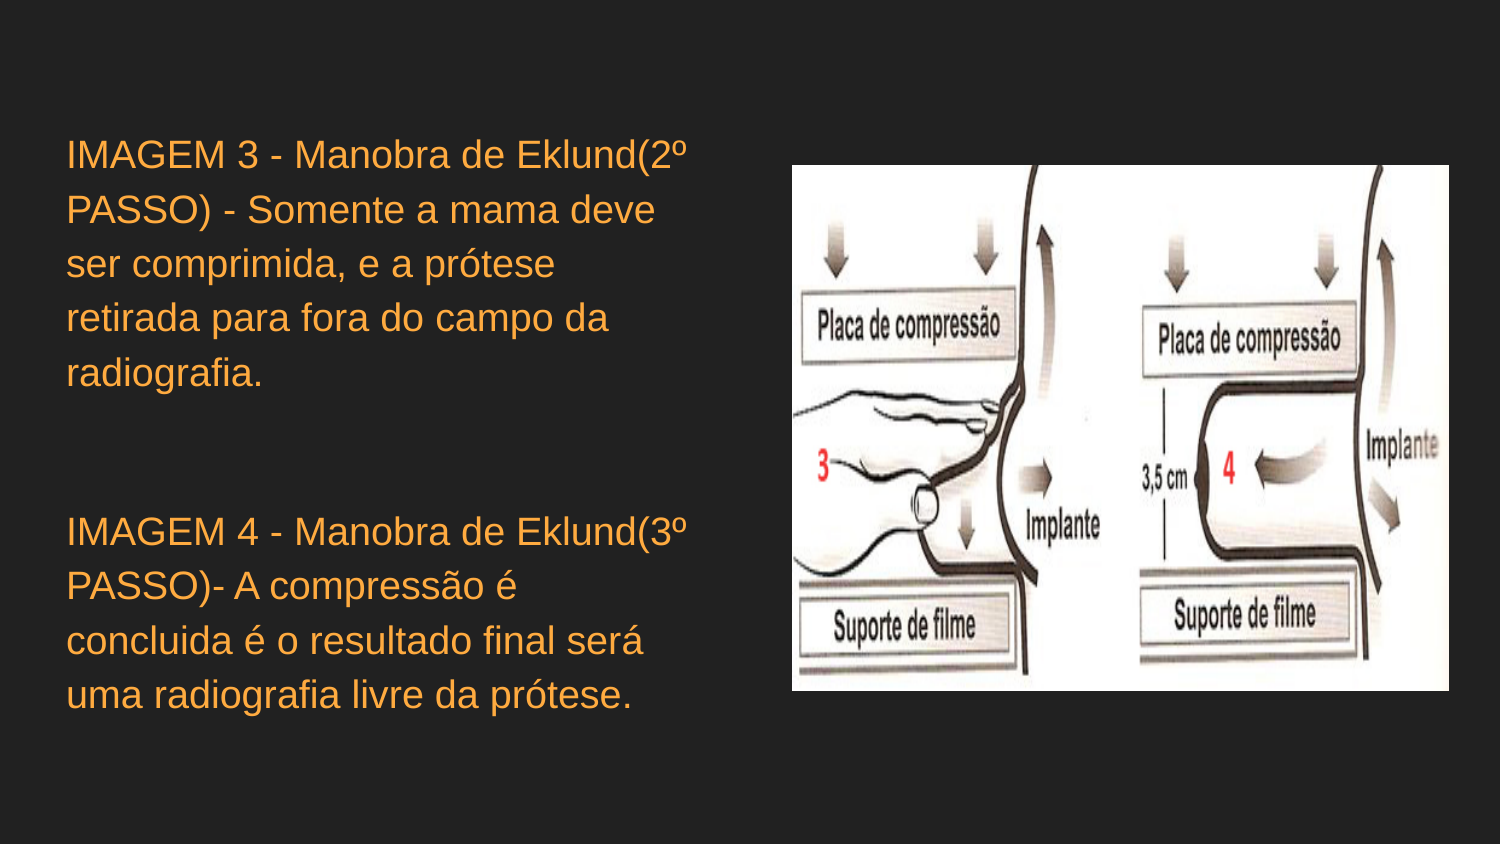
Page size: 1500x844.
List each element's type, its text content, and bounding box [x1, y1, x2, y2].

picture [792, 165, 1450, 692]
list IMAGEM 3 - Manobra de Eklund(2º PASSO) - Somente a mama deve ser comprimida, e a prótese retirada para fora do campo da radiografia. IMAGEM 4 - Manobra de Eklund(3º PASSO)- A compressão é concluida é o resultado final será uma radiografia livre da prótese. [51, 107, 708, 750]
